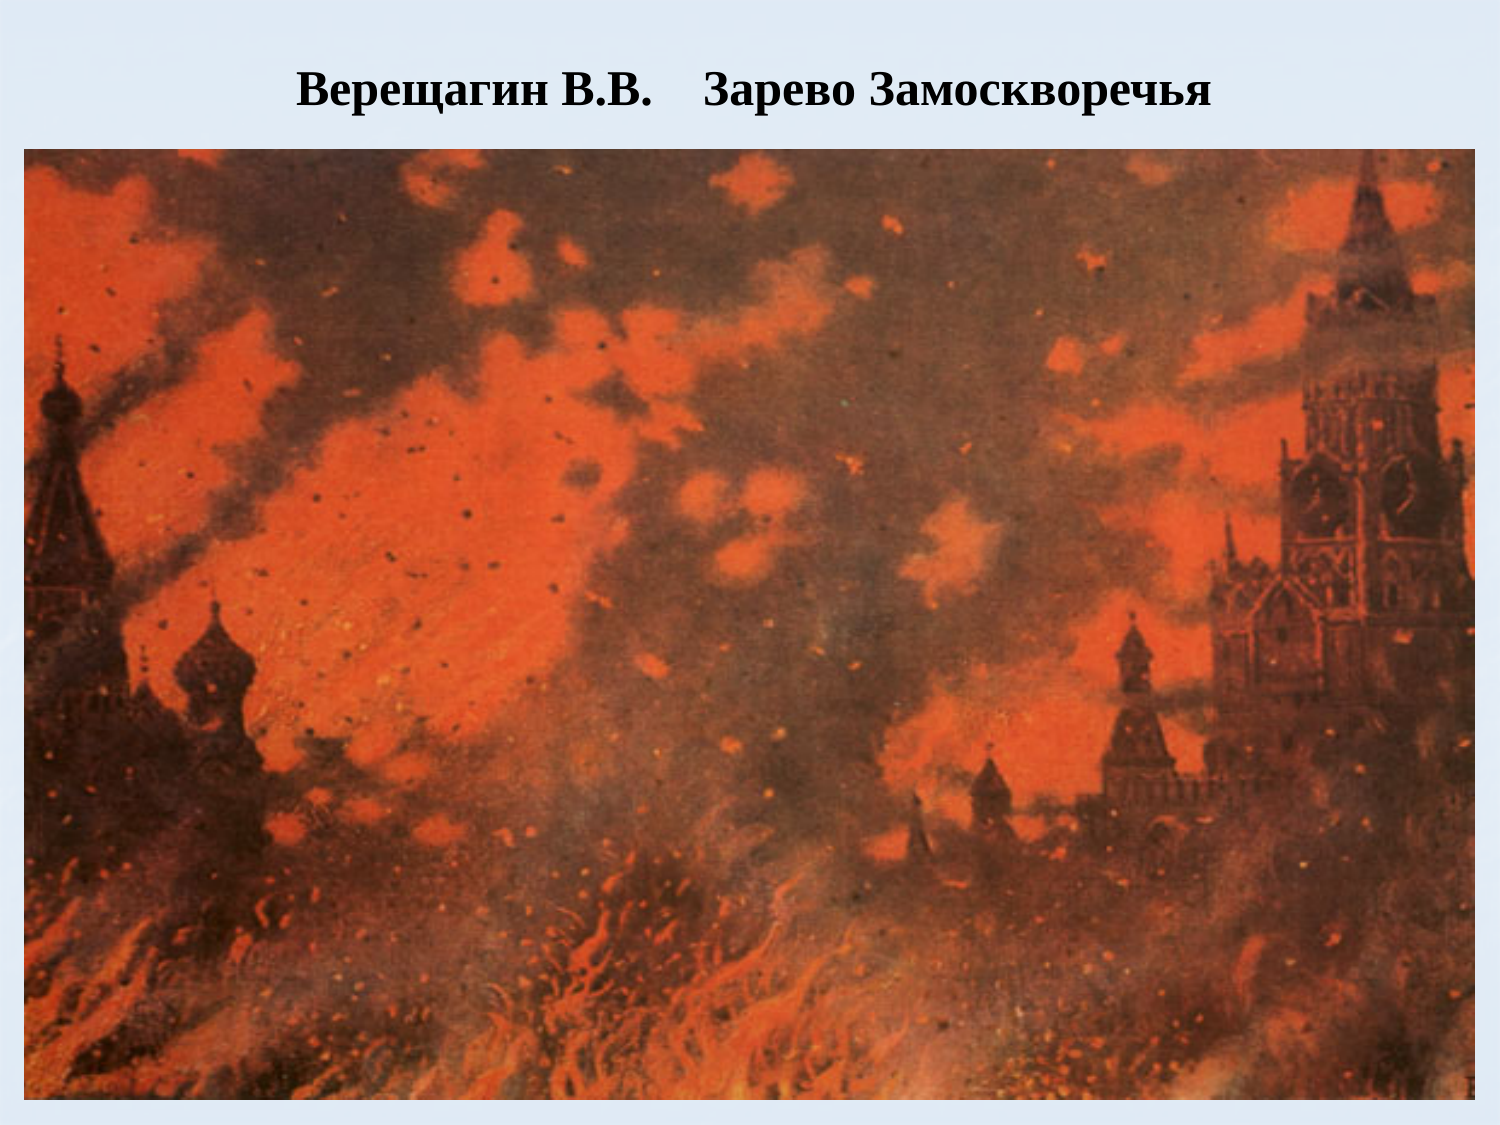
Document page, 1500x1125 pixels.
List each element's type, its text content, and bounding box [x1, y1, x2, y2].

text_box Верещагин В.В. Зарево Замоскворечья [281, 48, 1238, 148]
picture [24, 149, 1476, 1101]
